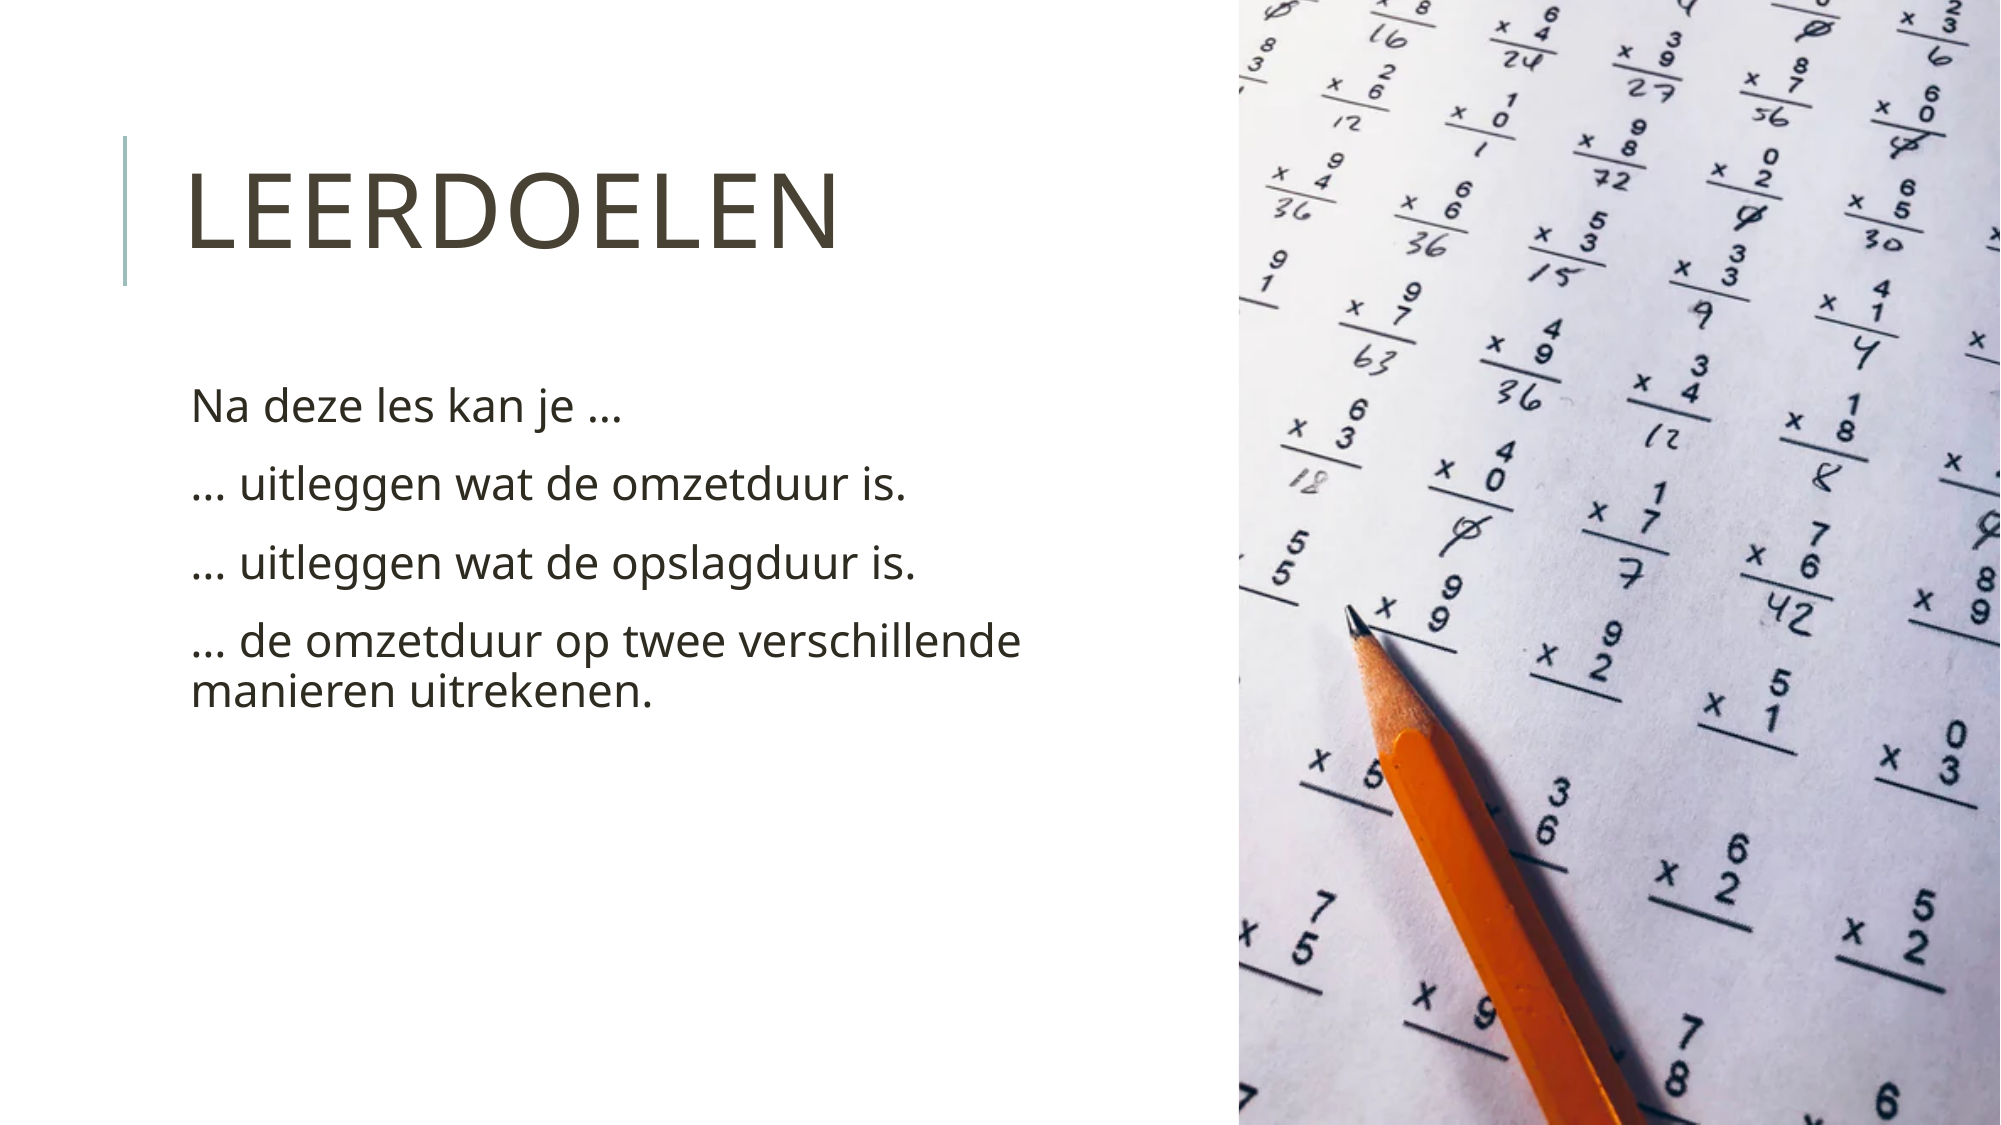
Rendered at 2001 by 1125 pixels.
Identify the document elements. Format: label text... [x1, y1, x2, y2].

title leerdoelen [168, 96, 1164, 342]
picture [1238, 0, 2000, 1125]
list Na deze les kan je … … uitleggen wat de omzetduur is. … uitleggen wat de opslagduur is. … de omzetduur op twee verschillende manieren uitrekenen. [168, 375, 1164, 1035]
